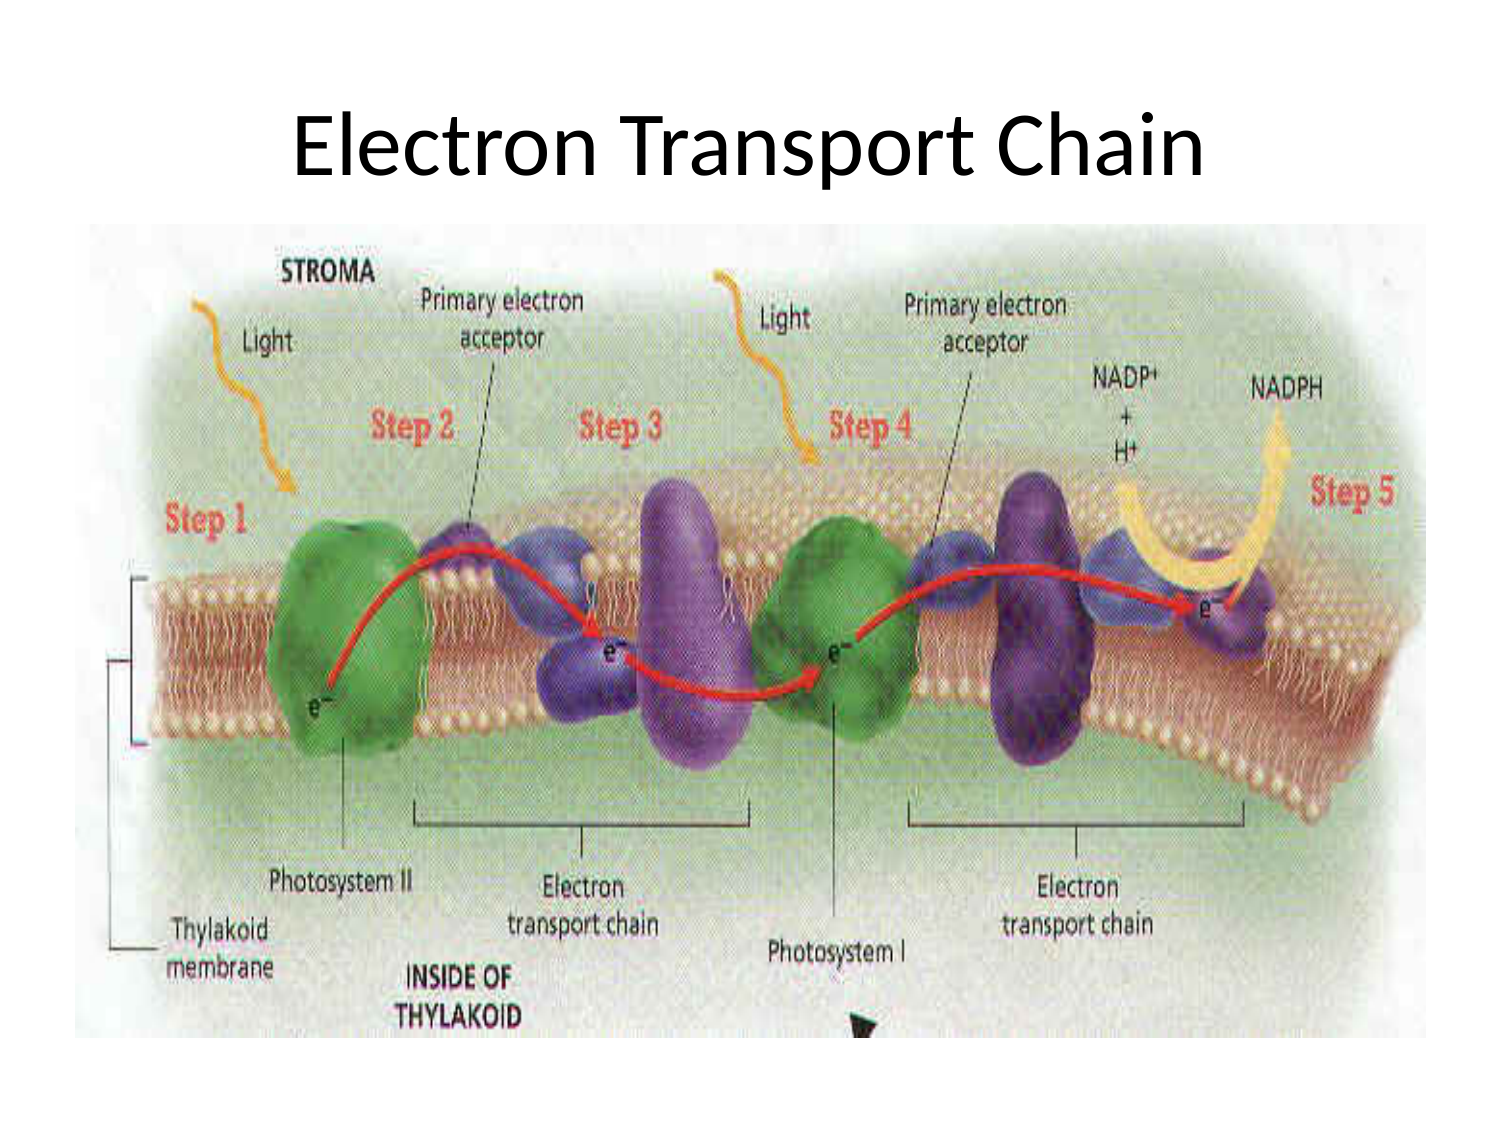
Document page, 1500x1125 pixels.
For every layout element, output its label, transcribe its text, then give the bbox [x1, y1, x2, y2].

picture [74, 224, 1426, 1038]
title Electron Transport Chain [75, 45, 1425, 224]
